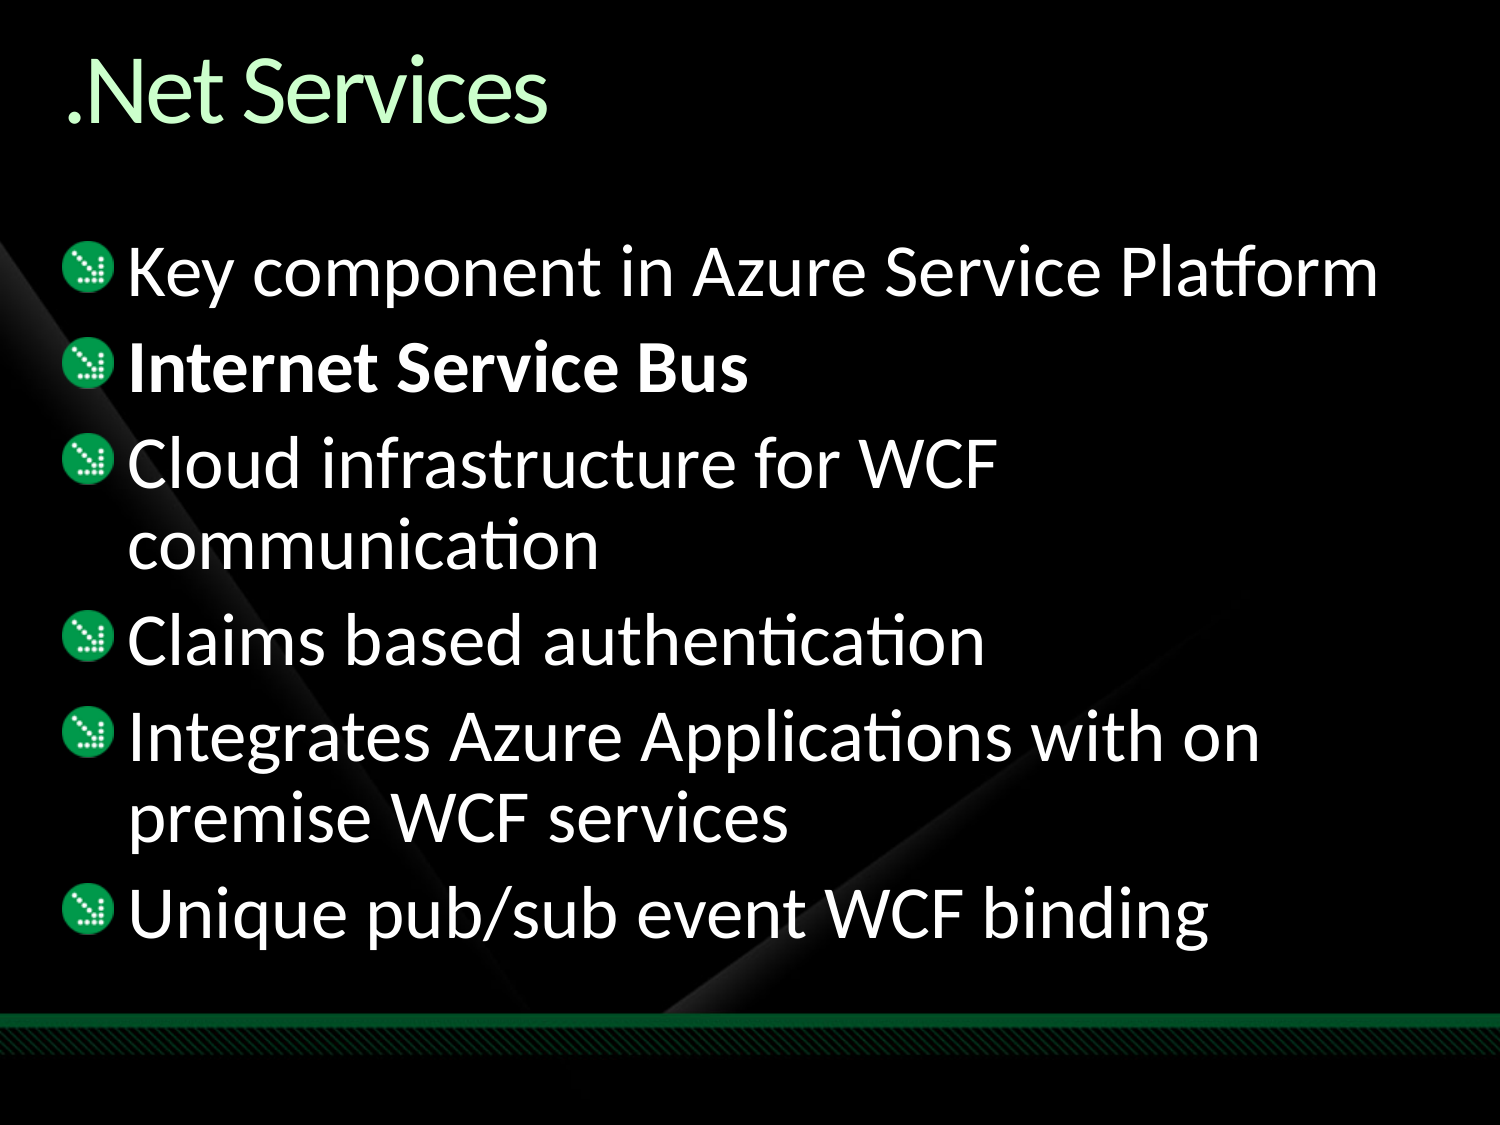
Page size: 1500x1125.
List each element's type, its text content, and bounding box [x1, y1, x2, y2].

picture [0, 0, 1500, 1125]
list Key component in Azure Service Platform Internet Service Bus Cloud infrastructure for WCF communication Claims based authentication Integrates Azure Applications with on premise WCF services Unique pub/sub event WCF binding [62, 231, 1438, 980]
title .Net Services [62, 37, 1438, 147]
